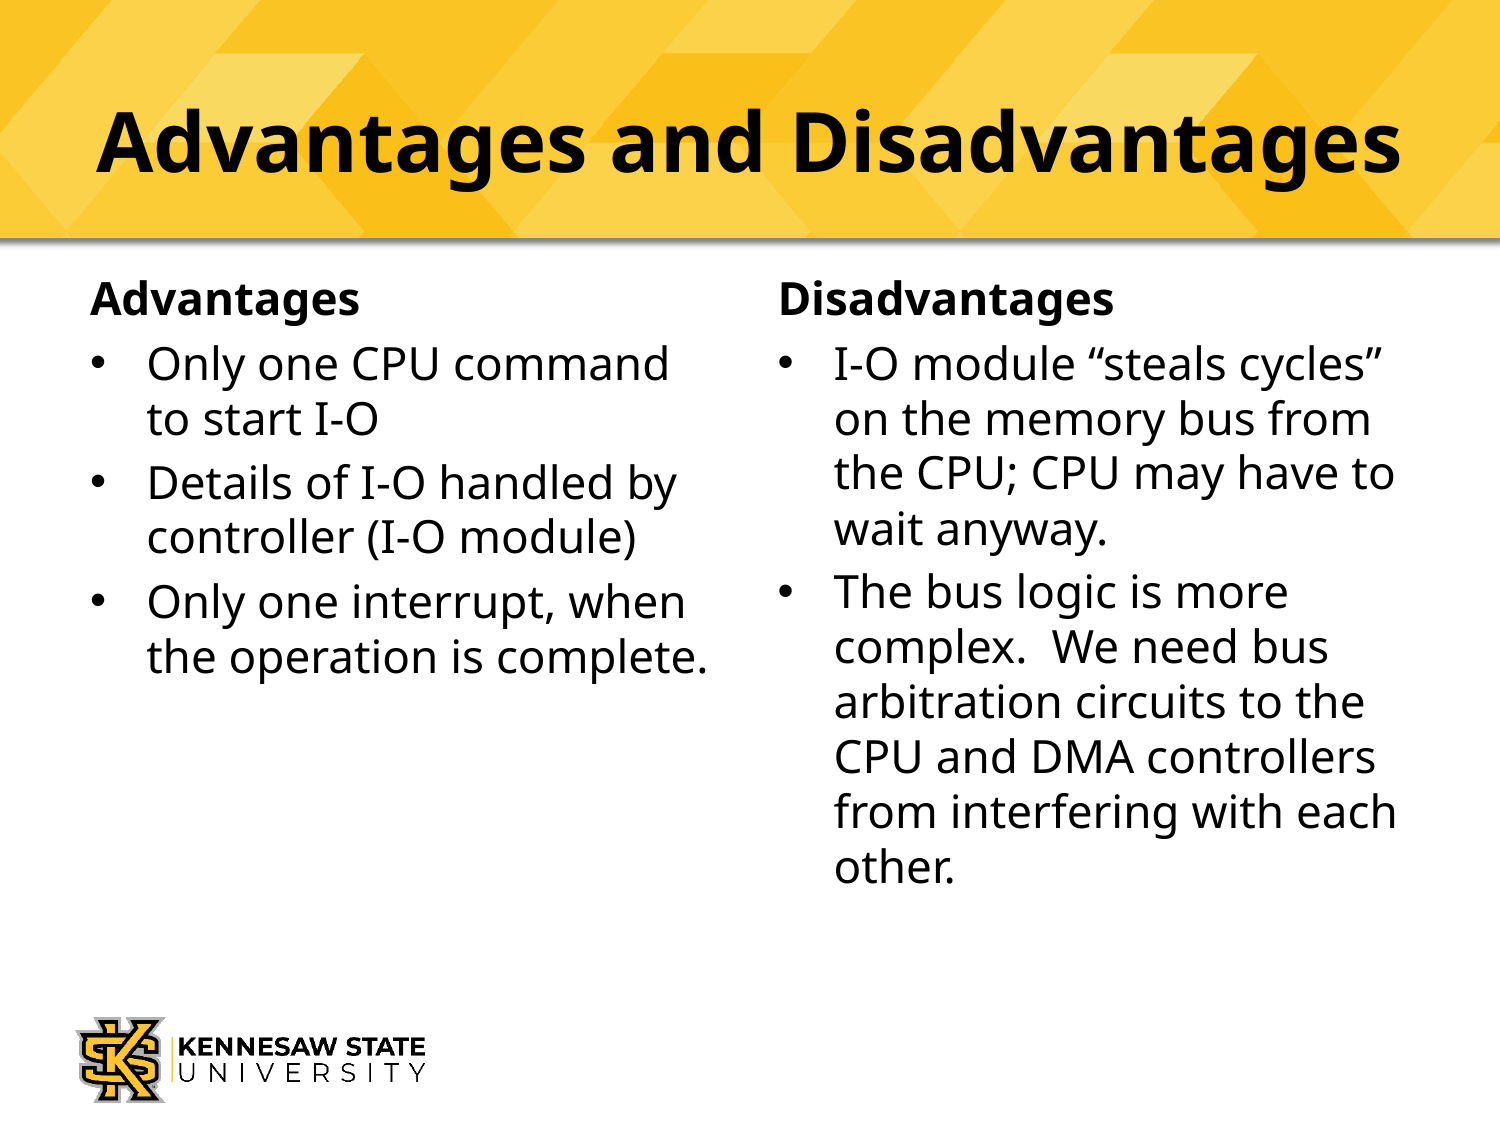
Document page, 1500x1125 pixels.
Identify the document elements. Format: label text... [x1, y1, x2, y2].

title Advantages and Disadvantages [75, 45, 1425, 233]
list Disadvantages I-O module “steals cycles” on the memory bus from the CPU; CPU may have to wait anyway. The bus logic is more complex. We need bus arbitration circuits to the CPU and DMA controllers from interfering with each other. [762, 262, 1425, 1005]
picture [0, 0, 1500, 251]
picture [75, 1017, 425, 1103]
list Advantages Only one CPU command to start I-O Details of I-O handled by controller (I-O module) Only one interrupt, when the operation is complete. [75, 262, 738, 1005]
